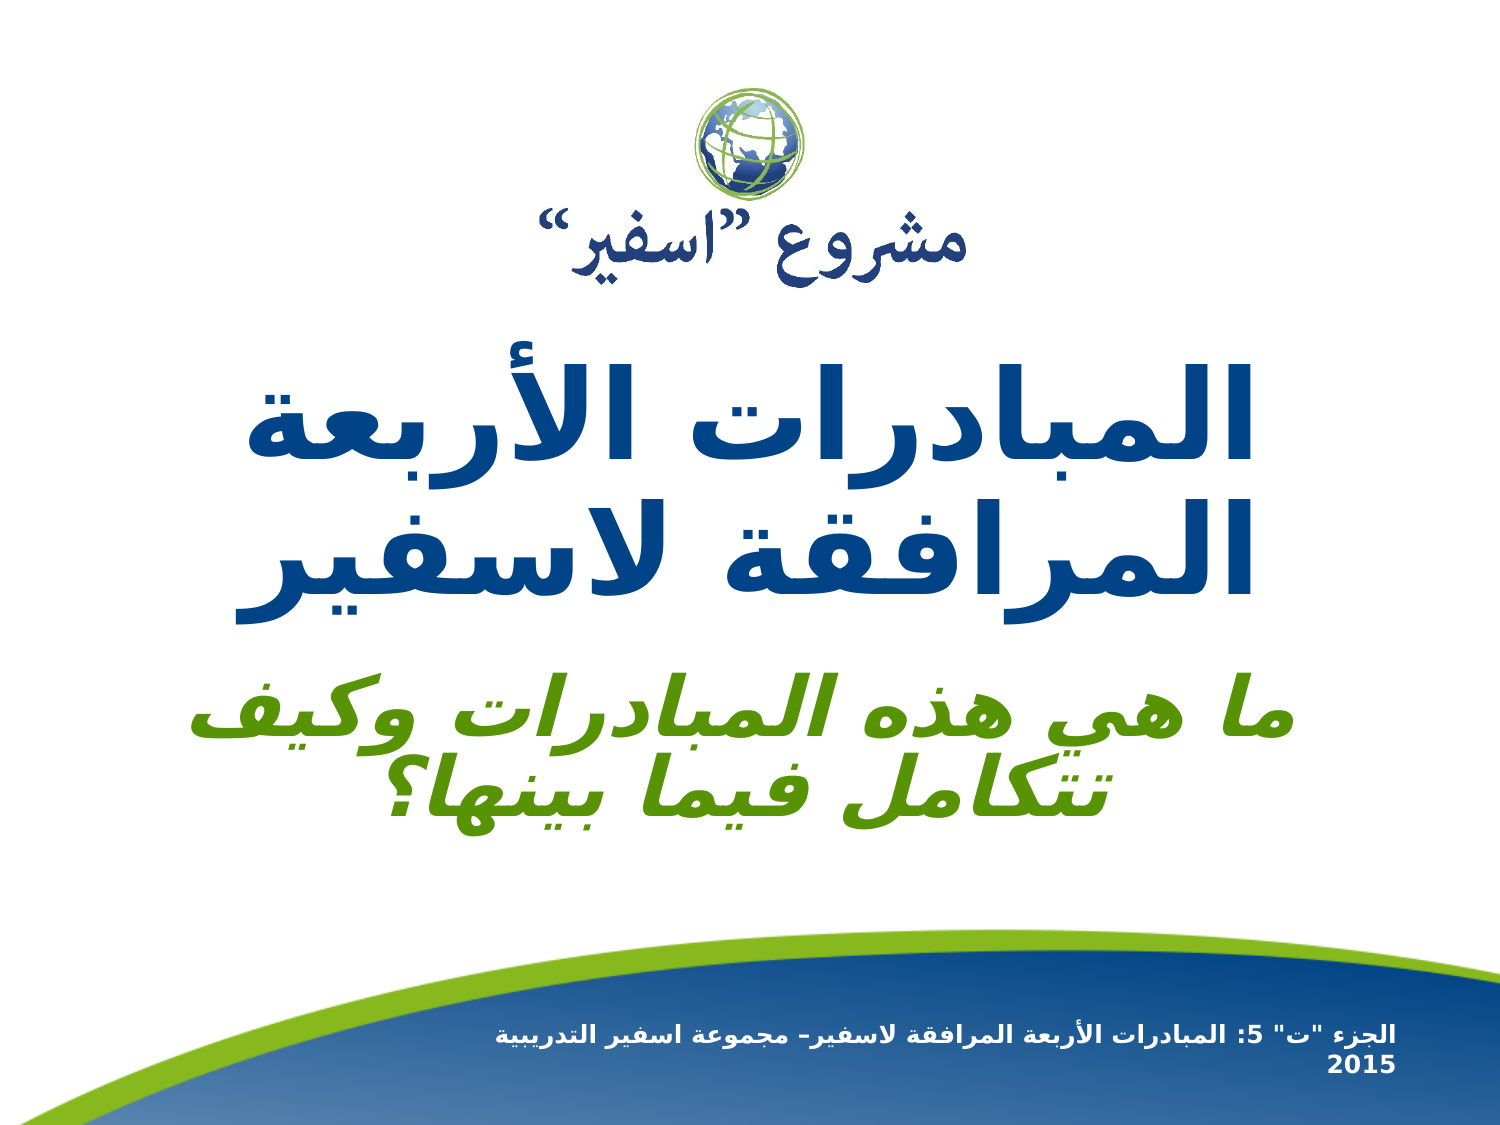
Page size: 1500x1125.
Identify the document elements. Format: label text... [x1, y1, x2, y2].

picture [0, 927, 1500, 1125]
title المبادرات الأربعة المرافقة لاسفير [114, 366, 1390, 608]
subtitle ما هي هذه المبادرات وكيف تتكامل فيما بينها؟ [91, 664, 1390, 953]
picture [503, 43, 1000, 332]
text_box الجزء "ت" 5: المبادرات الأربعة المرافقة لاسفير– مجموعة اسفير التدريبية 2015 [466, 1011, 1412, 1086]
